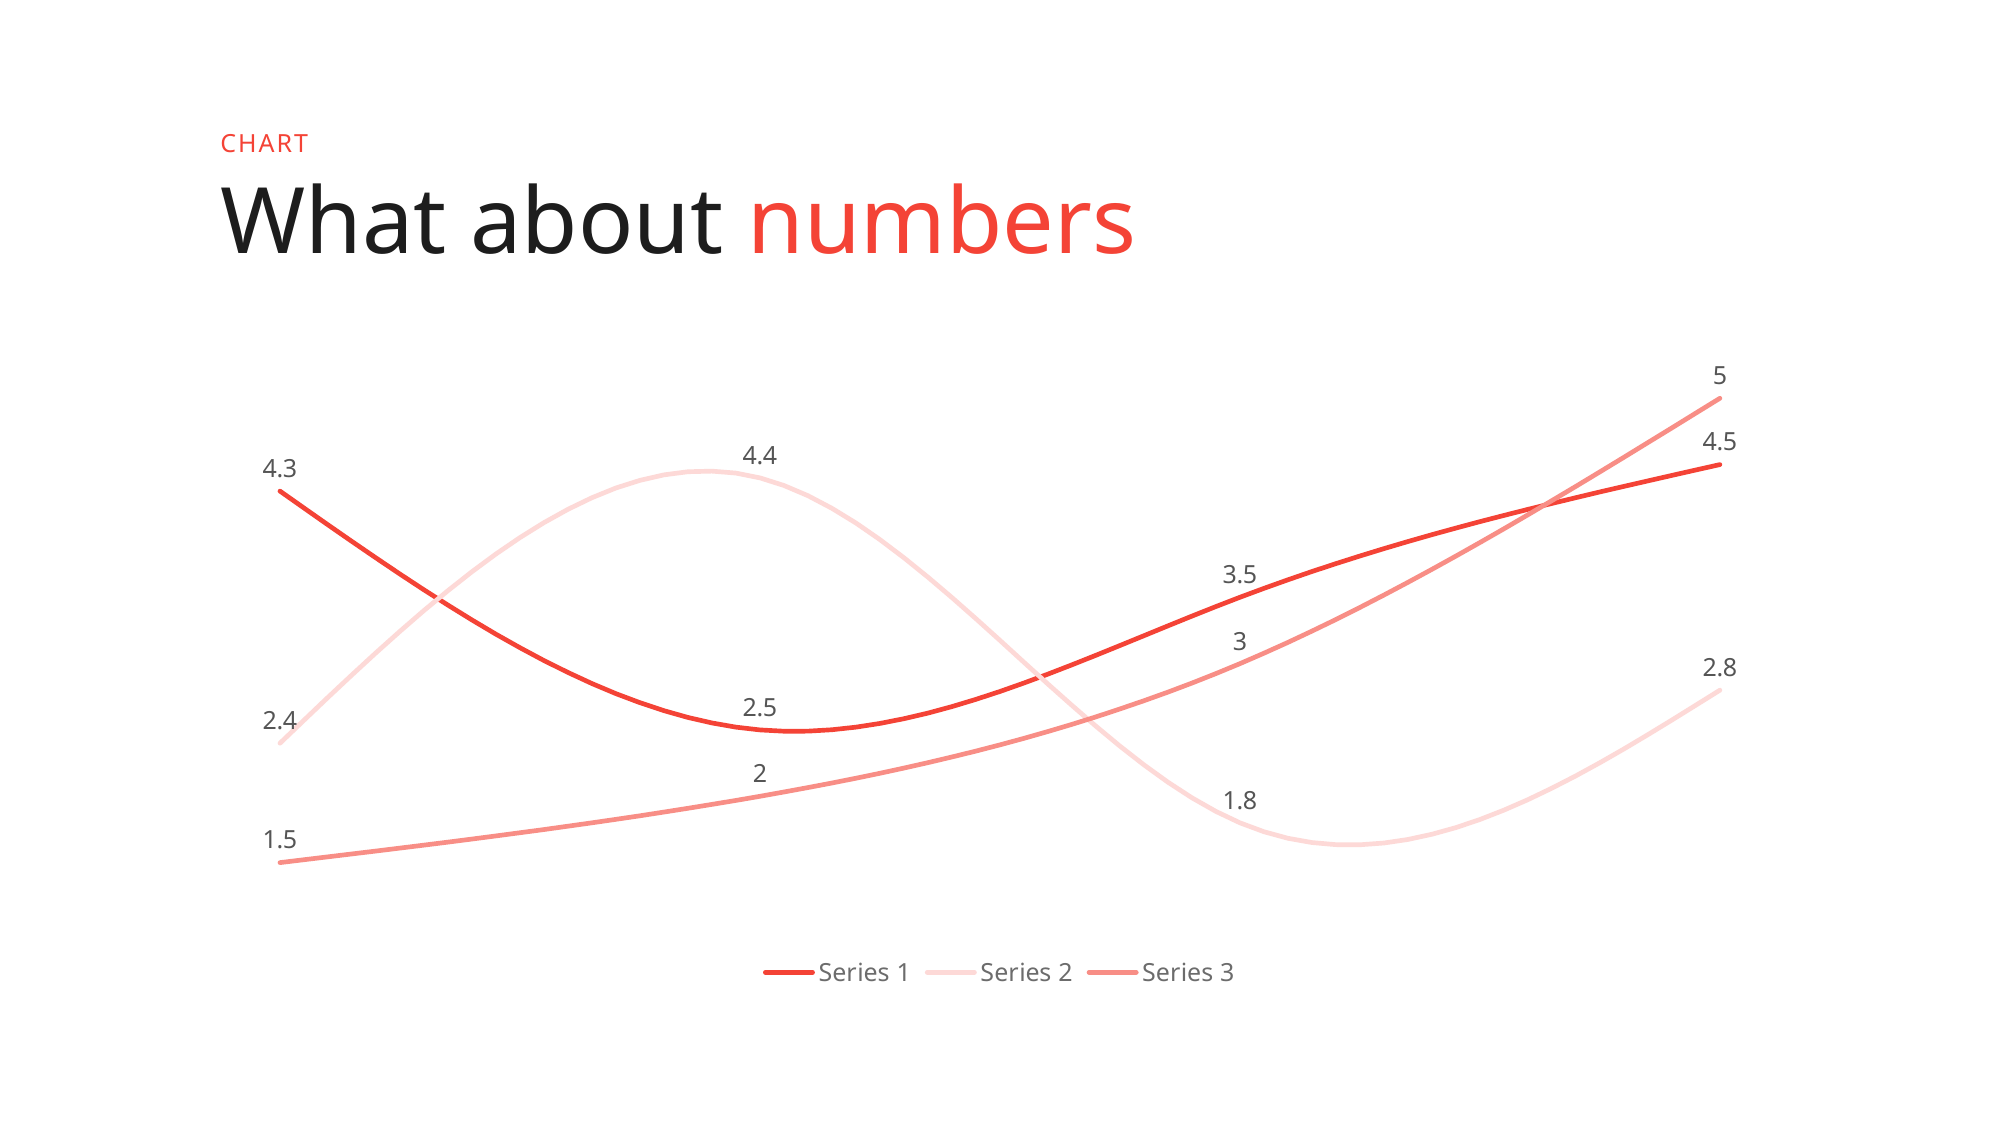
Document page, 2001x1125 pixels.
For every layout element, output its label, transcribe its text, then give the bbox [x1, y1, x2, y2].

chart [0, 247, 2000, 1125]
text_box What about numbers [220, 167, 1780, 247]
text_box CHART [220, 122, 518, 158]
